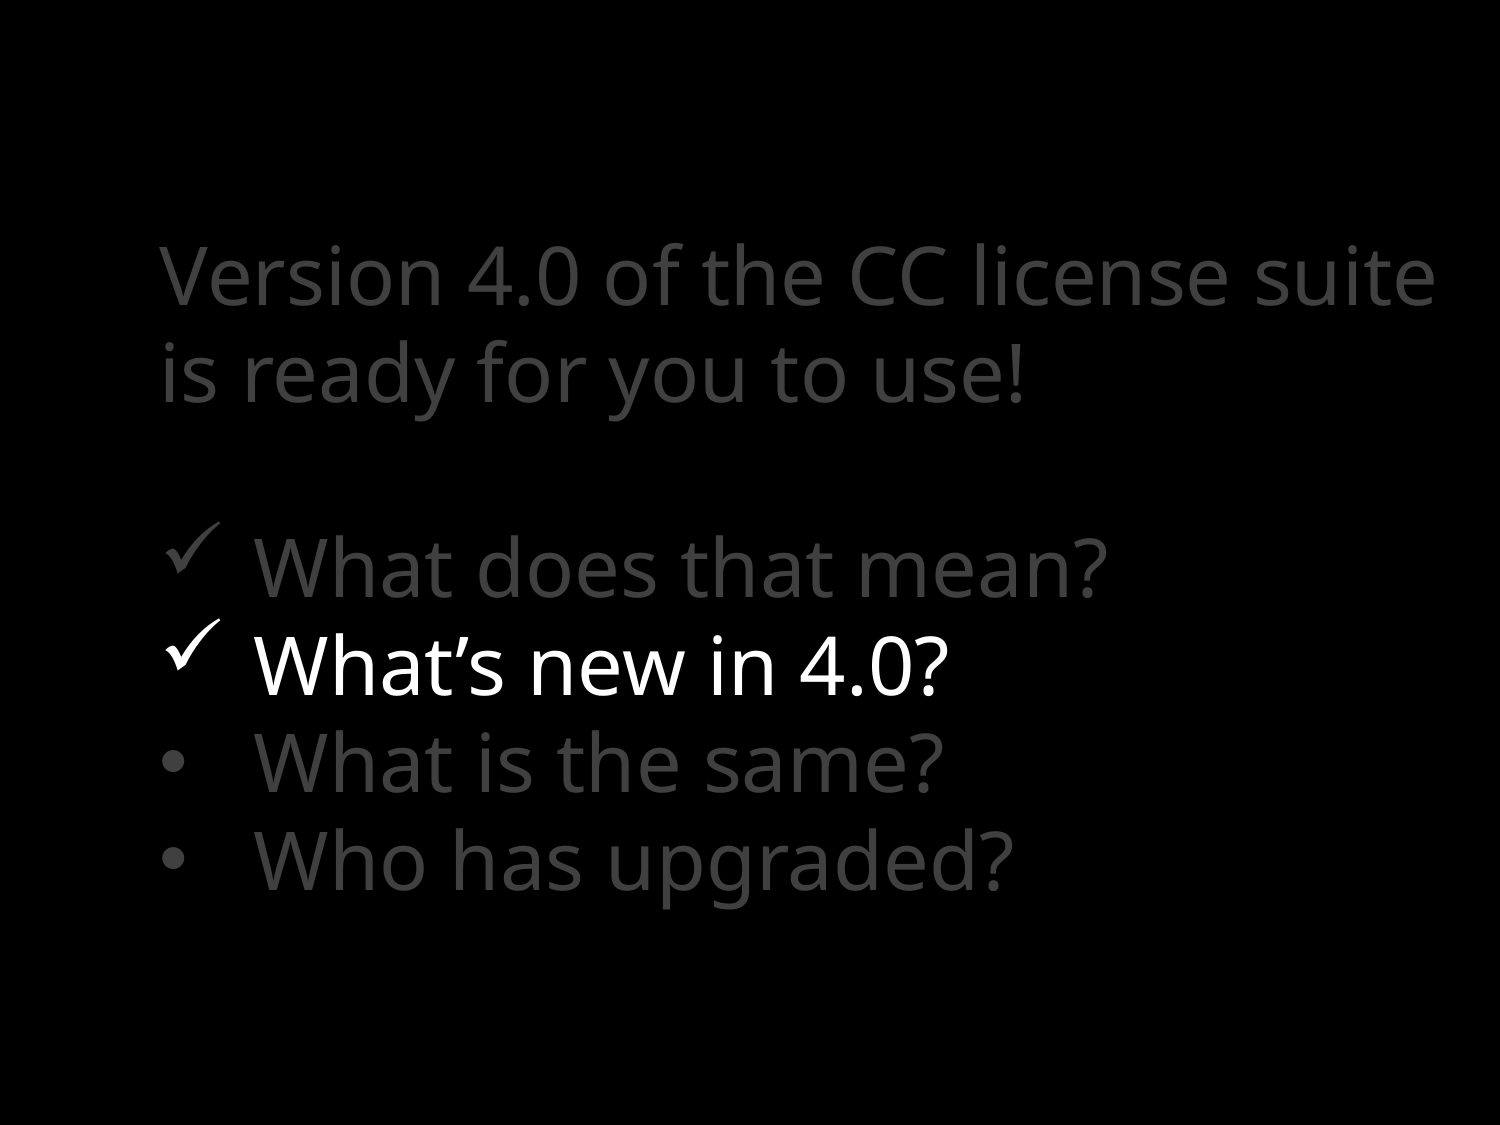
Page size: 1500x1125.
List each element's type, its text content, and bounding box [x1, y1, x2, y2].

text_box Version 4.0 of the CC license suite is ready for you to use! What does that mean? What’s new in 4.0? What is the same? Who has upgraded? [144, 444, 1475, 686]
